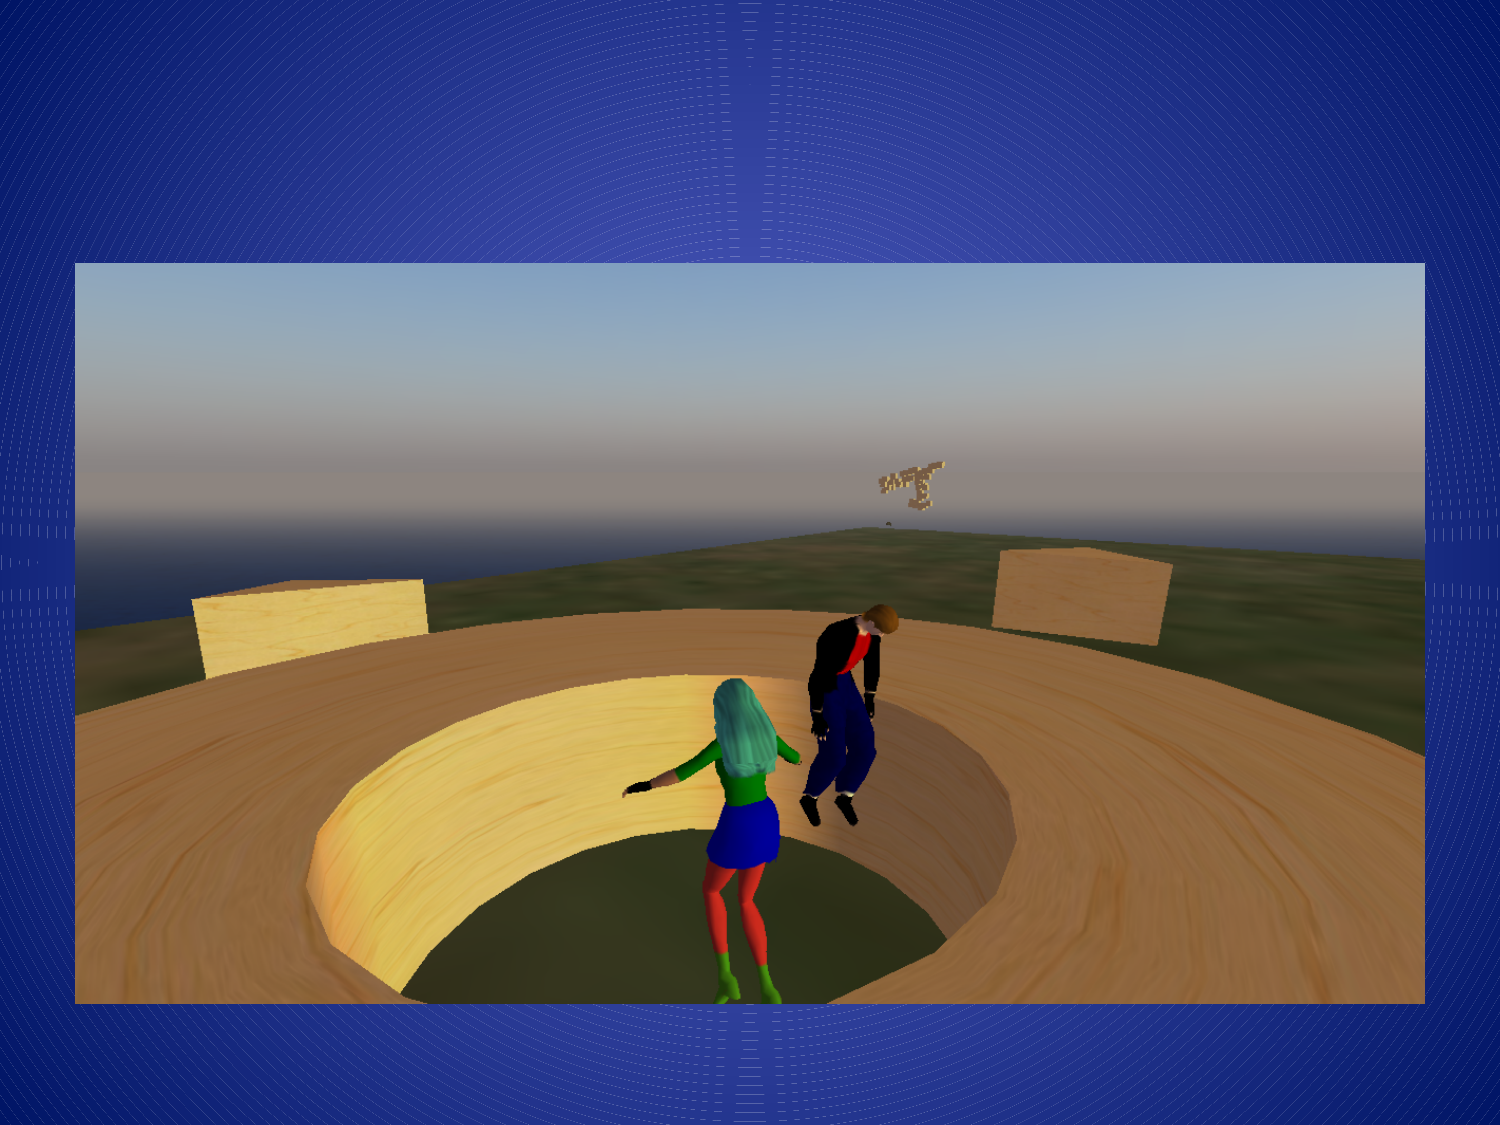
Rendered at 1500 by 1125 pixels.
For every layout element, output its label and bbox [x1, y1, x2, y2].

list [74, 262, 1426, 1006]
